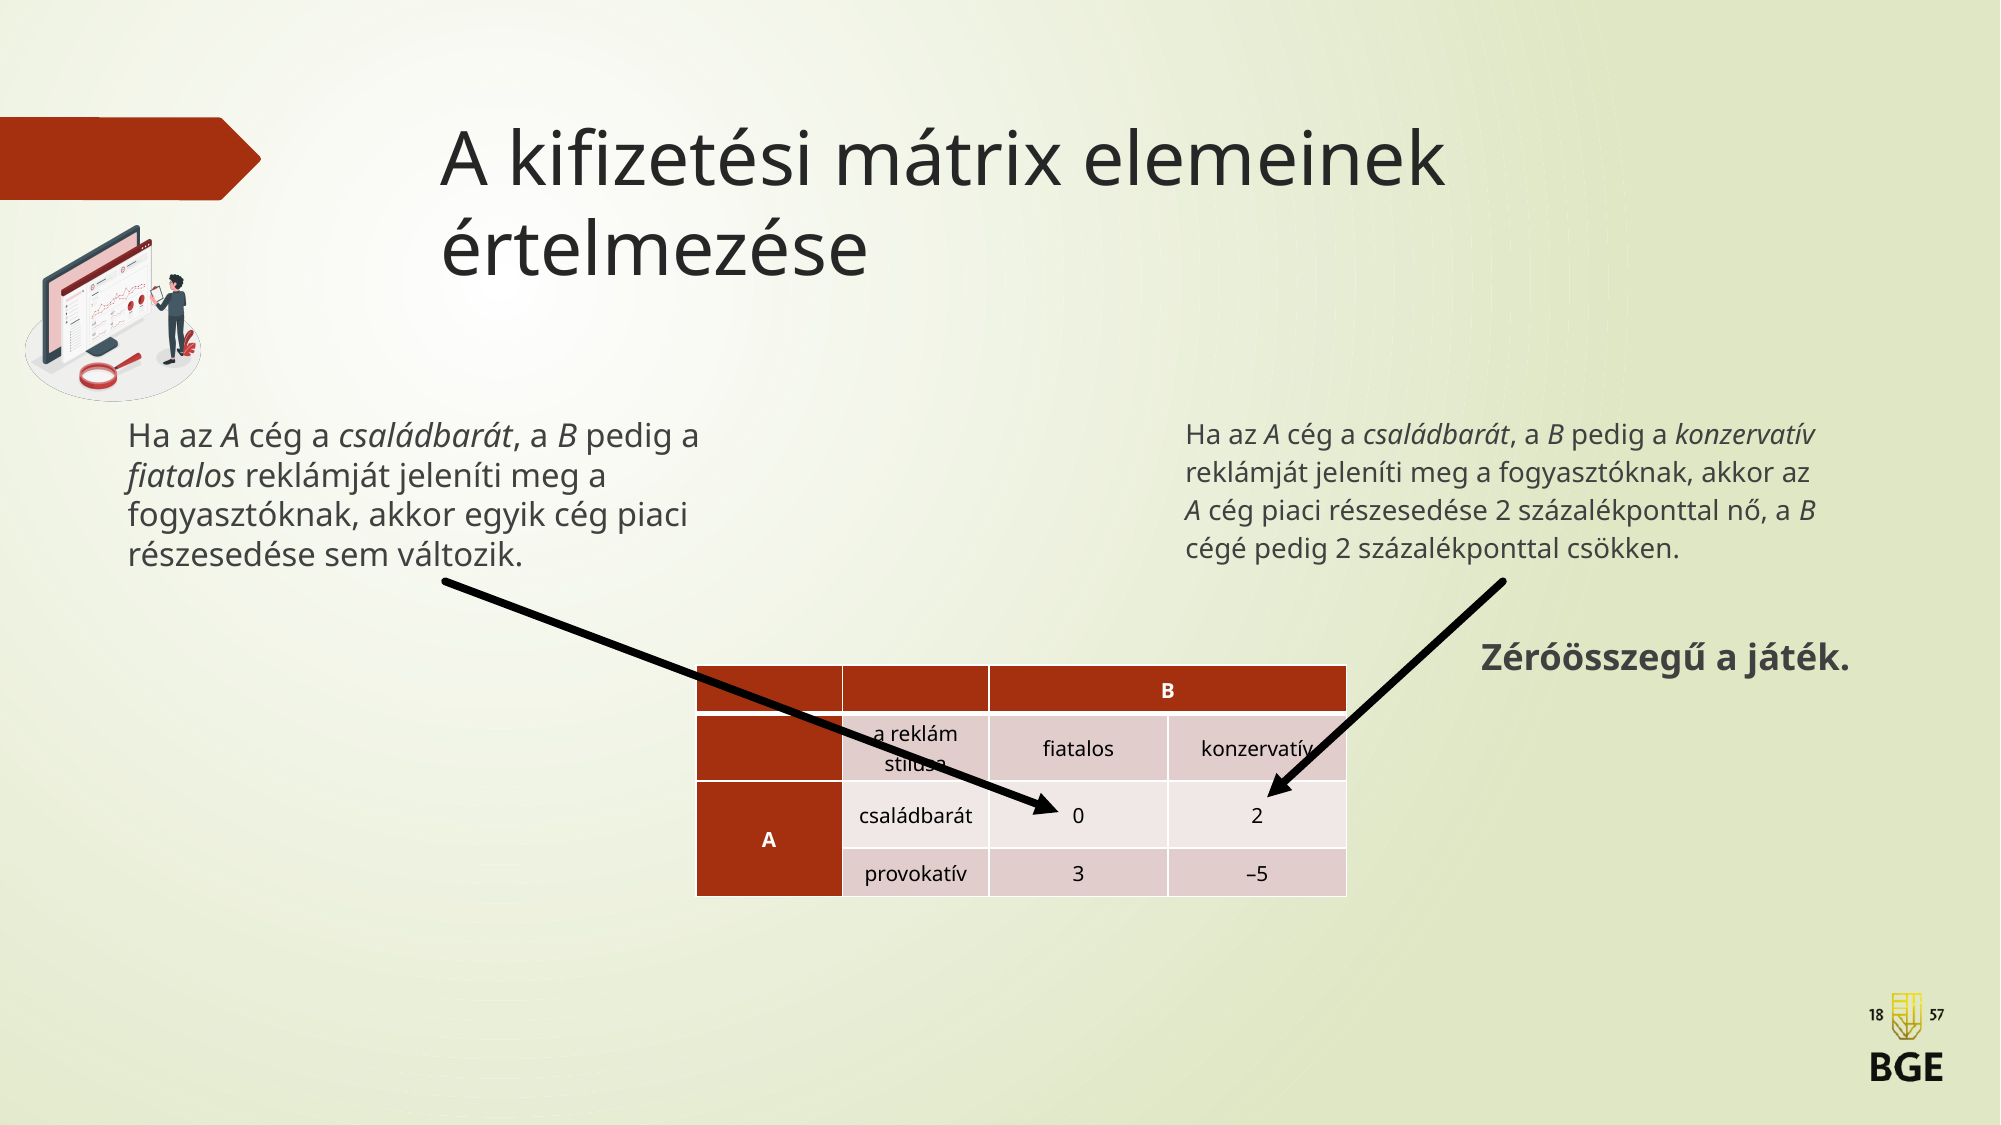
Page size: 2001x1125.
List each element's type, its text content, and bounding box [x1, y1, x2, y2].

table_cell 0 [990, 782, 1167, 847]
table_cell családbarát [843, 820, 988, 847]
table_cell 3 [990, 849, 1167, 896]
text_box Ha az A cég a családbarát, a B pedig a konzervatív reklámját jeleníti meg a fogyasztóknak, akkor az A cég piaci részesedése 2 százalékponttal nő, a B cégé pedig 2 százalékponttal csökken. [1170, 407, 1836, 582]
table_cell fiatalos [1062, 716, 1167, 780]
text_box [444, 581, 1059, 813]
title A kifizetési mátrix elemeinek értelmezése [425, 102, 1888, 313]
table_header B [1062, 666, 1262, 711]
table_cell A [697, 820, 842, 896]
picture [1853, 984, 1958, 1090]
picture [17, 217, 208, 408]
list Ha az A cég a családbarát, a B pedig a fiatalos reklámját jeleníti meg a fogyasztóknak, akkor egyik cég piaci részesedése sem változik. [112, 407, 778, 582]
table_cell konzervatív [1169, 716, 1262, 780]
text_box Zéróösszegű a játék. [1507, 624, 1906, 690]
table_cell –5 [1169, 849, 1346, 896]
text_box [1266, 581, 1504, 798]
table_cell provokatív [843, 849, 988, 896]
table_cell 2 [1169, 782, 1346, 847]
